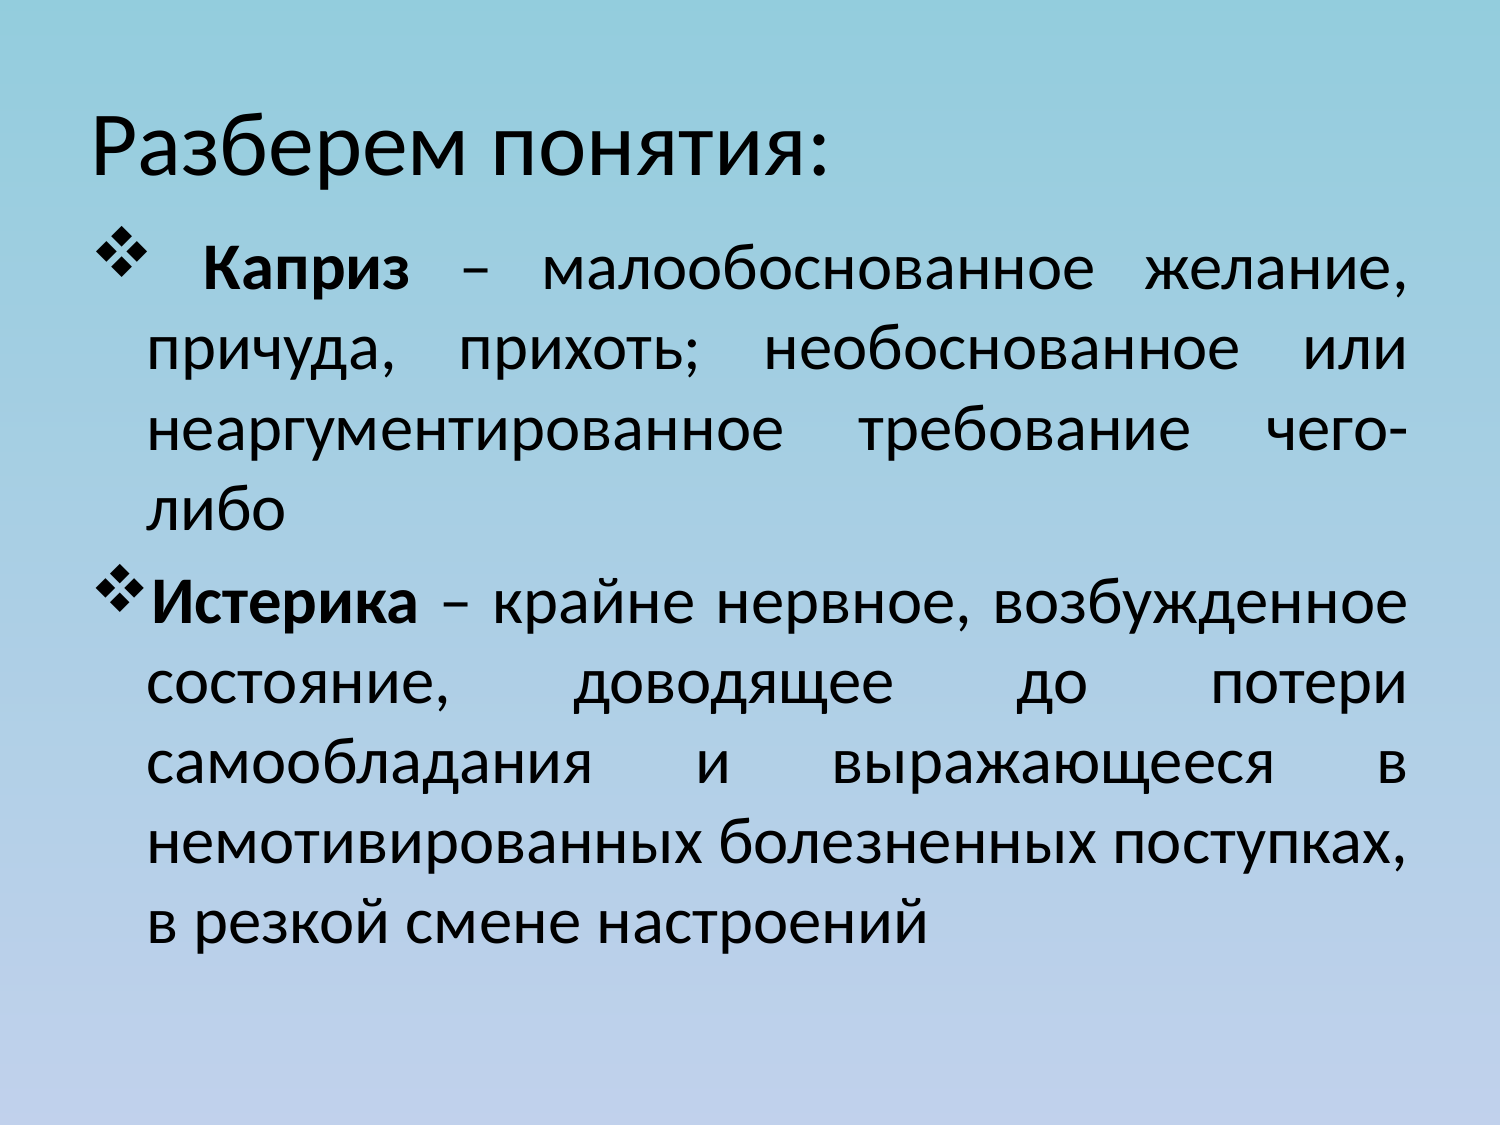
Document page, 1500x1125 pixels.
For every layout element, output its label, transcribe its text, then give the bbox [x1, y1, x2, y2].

list Каприз – малообоснованное желание, причуда, прихоть; необоснованное или неаргументированное требование чего-либо Истерика – крайне нервное, возбужденное состояние, доводящее до потери самообладания и выражающееся в немотивированных болезненных поступках, в резкой смене настроений [75, 210, 1425, 1055]
title Разберем понятия: [75, 45, 1425, 210]
